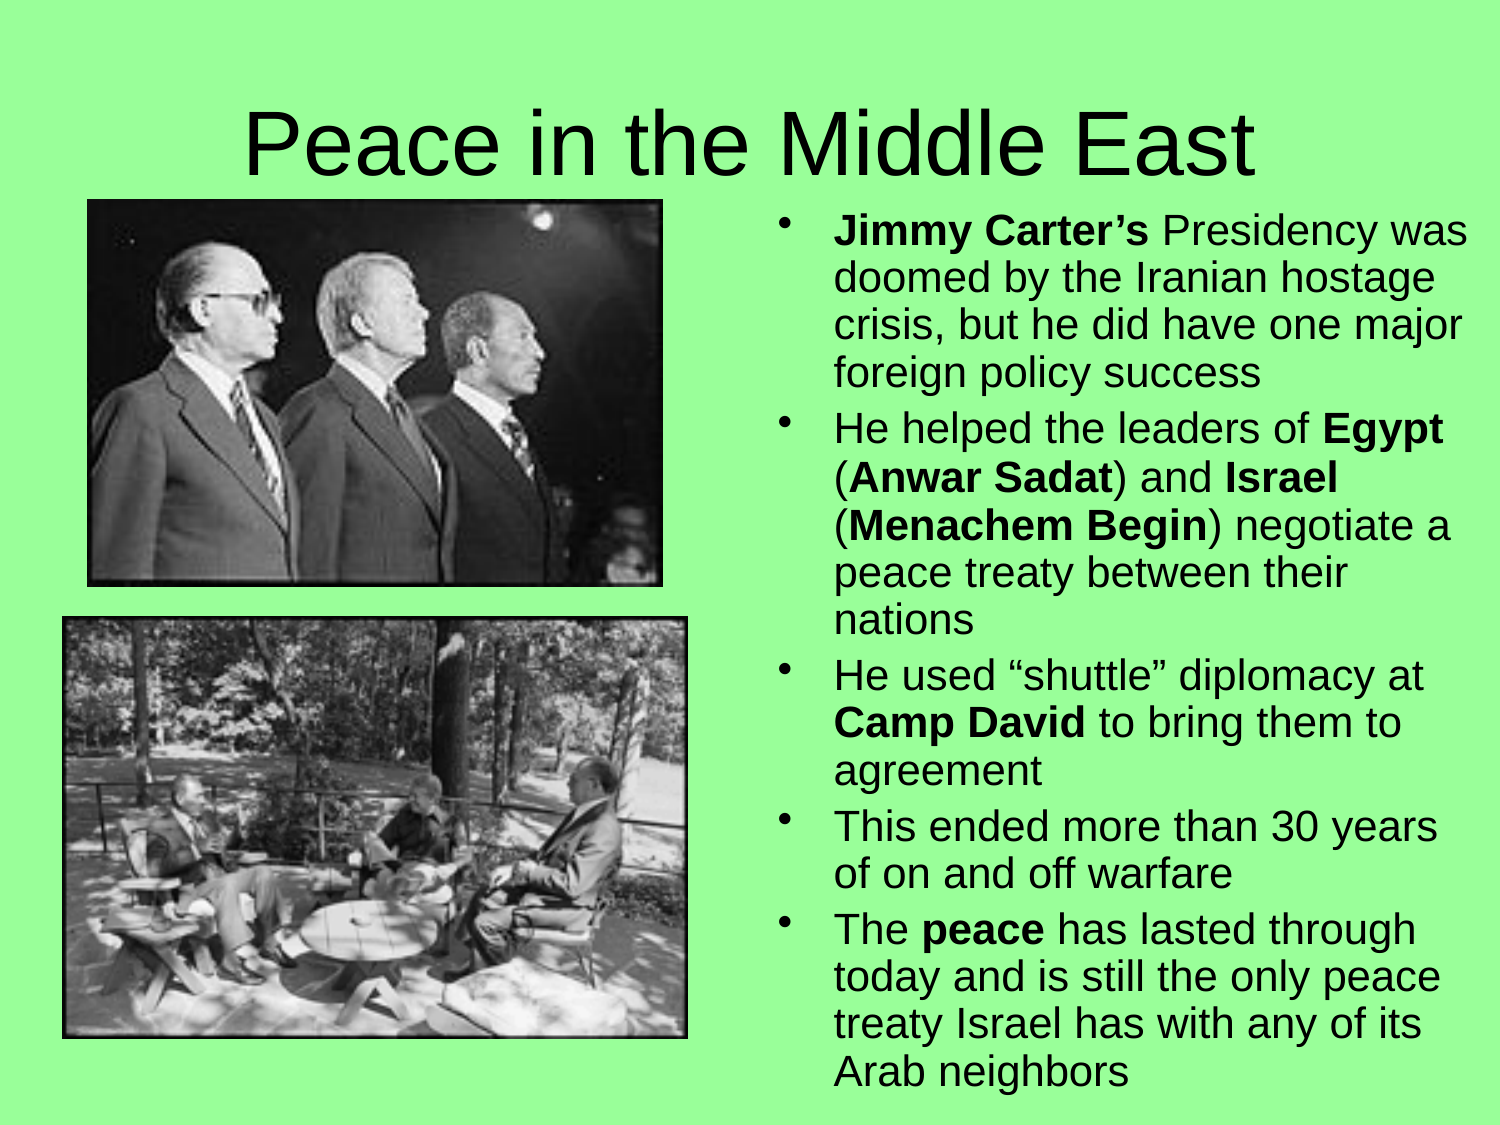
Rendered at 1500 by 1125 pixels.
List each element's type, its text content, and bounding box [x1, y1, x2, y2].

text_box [62, 616, 688, 1040]
title Peace in the Middle East [75, 45, 1425, 233]
list Jimmy Carter’s Presidency was doomed by the Iranian hostage crisis, but he did have one major foreign policy success He helped the leaders of Egypt (Anwar Sadat) and Israel (Menachem Begin) negotiate a peace treaty between their nations He used “shuttle” diplomacy at Camp David to bring them to agreement This ended more than 30 years of on and off warfare The peace has lasted through today and is still the only peace treaty Israel has with any of its Arab neighbors [762, 200, 1500, 1088]
picture [87, 199, 663, 587]
